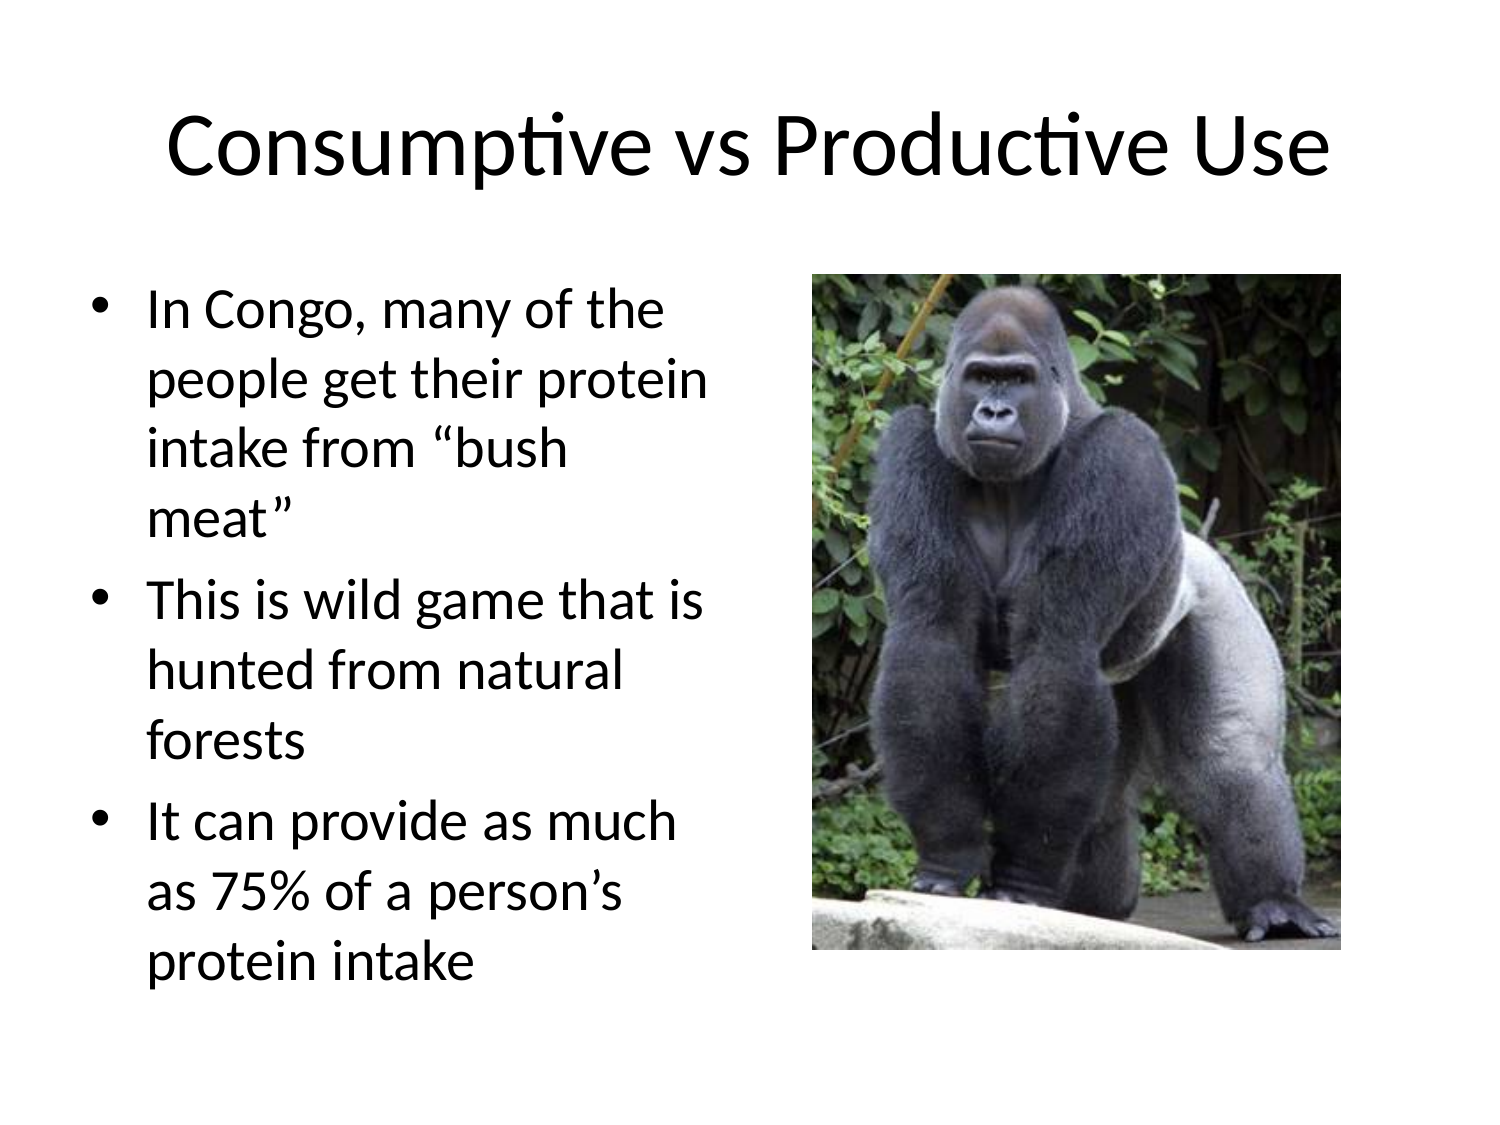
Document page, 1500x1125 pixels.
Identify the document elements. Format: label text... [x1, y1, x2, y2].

picture [812, 274, 1341, 951]
list In Congo, many of the people get their protein intake from “bush meat” This is wild game that is hunted from natural forests It can provide as much as 75% of a person’s protein intake [75, 262, 738, 1005]
title Consumptive vs Productive Use [75, 45, 1425, 233]
